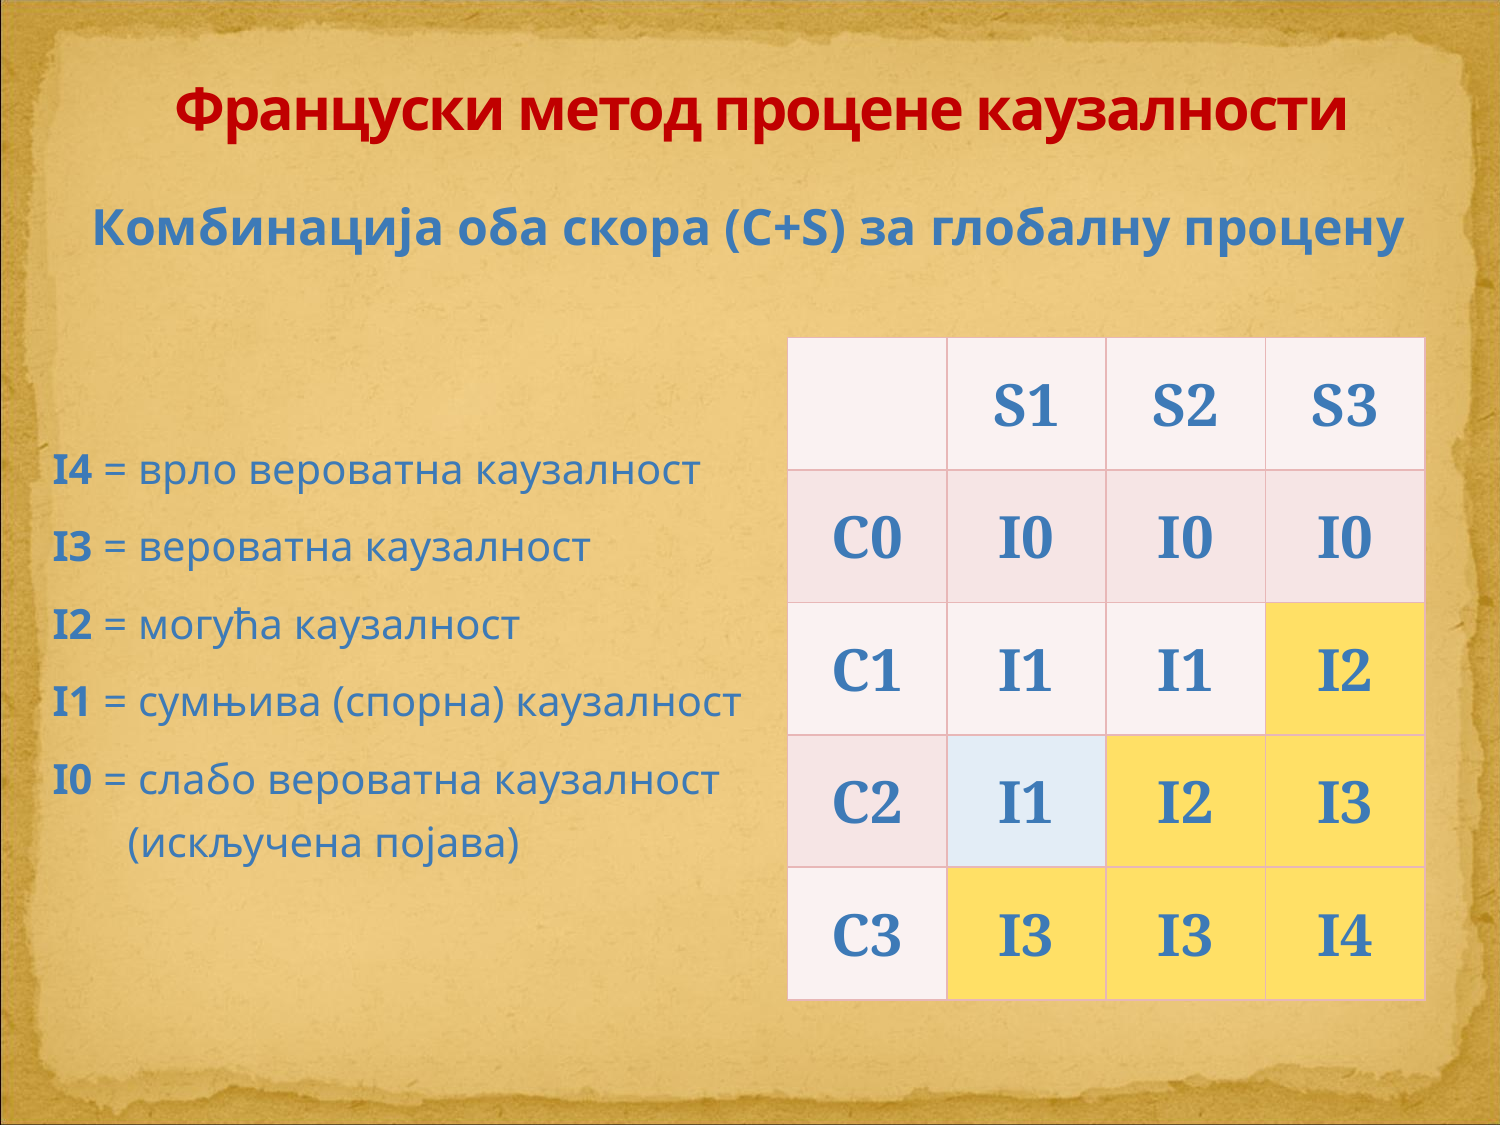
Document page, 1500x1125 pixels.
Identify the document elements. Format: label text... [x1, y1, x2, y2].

title Француски метод процене каузалности [87, 62, 1438, 150]
table_cell C3 [788, 868, 946, 999]
table_cell I0 [1266, 471, 1424, 602]
table_cell C0 [788, 471, 946, 602]
table_cell C2 [788, 736, 946, 866]
table_header S1 [948, 338, 1105, 469]
picture [0, 0, 1500, 1125]
table_cell I3 [948, 868, 1105, 999]
table_cell I3 [1266, 736, 1424, 866]
table_cell I1 [948, 736, 1105, 866]
table_cell I2 [1266, 603, 1424, 734]
table_cell I0 [948, 471, 1105, 602]
table_cell I1 [948, 603, 1105, 734]
table_header [788, 338, 946, 469]
table_header S3 [1266, 338, 1424, 469]
table_cell C1 [788, 603, 946, 734]
table_header S2 [1107, 338, 1265, 469]
table_cell I2 [1107, 736, 1265, 866]
table_cell I4 [1266, 868, 1424, 999]
table_cell I0 [1107, 471, 1265, 602]
list Комбинација оба скора (C+S) за глобалну процену I4 = врло вероватна каузалност I3 = вероватна каузалност I2 = могућа каузалност I1 = сумњива (спорна) каузалност I0 = слабо вероватна каузалност (искључена појава) [37, 187, 1438, 1125]
table_cell I3 [1107, 868, 1265, 999]
table_cell I1 [1107, 603, 1265, 734]
